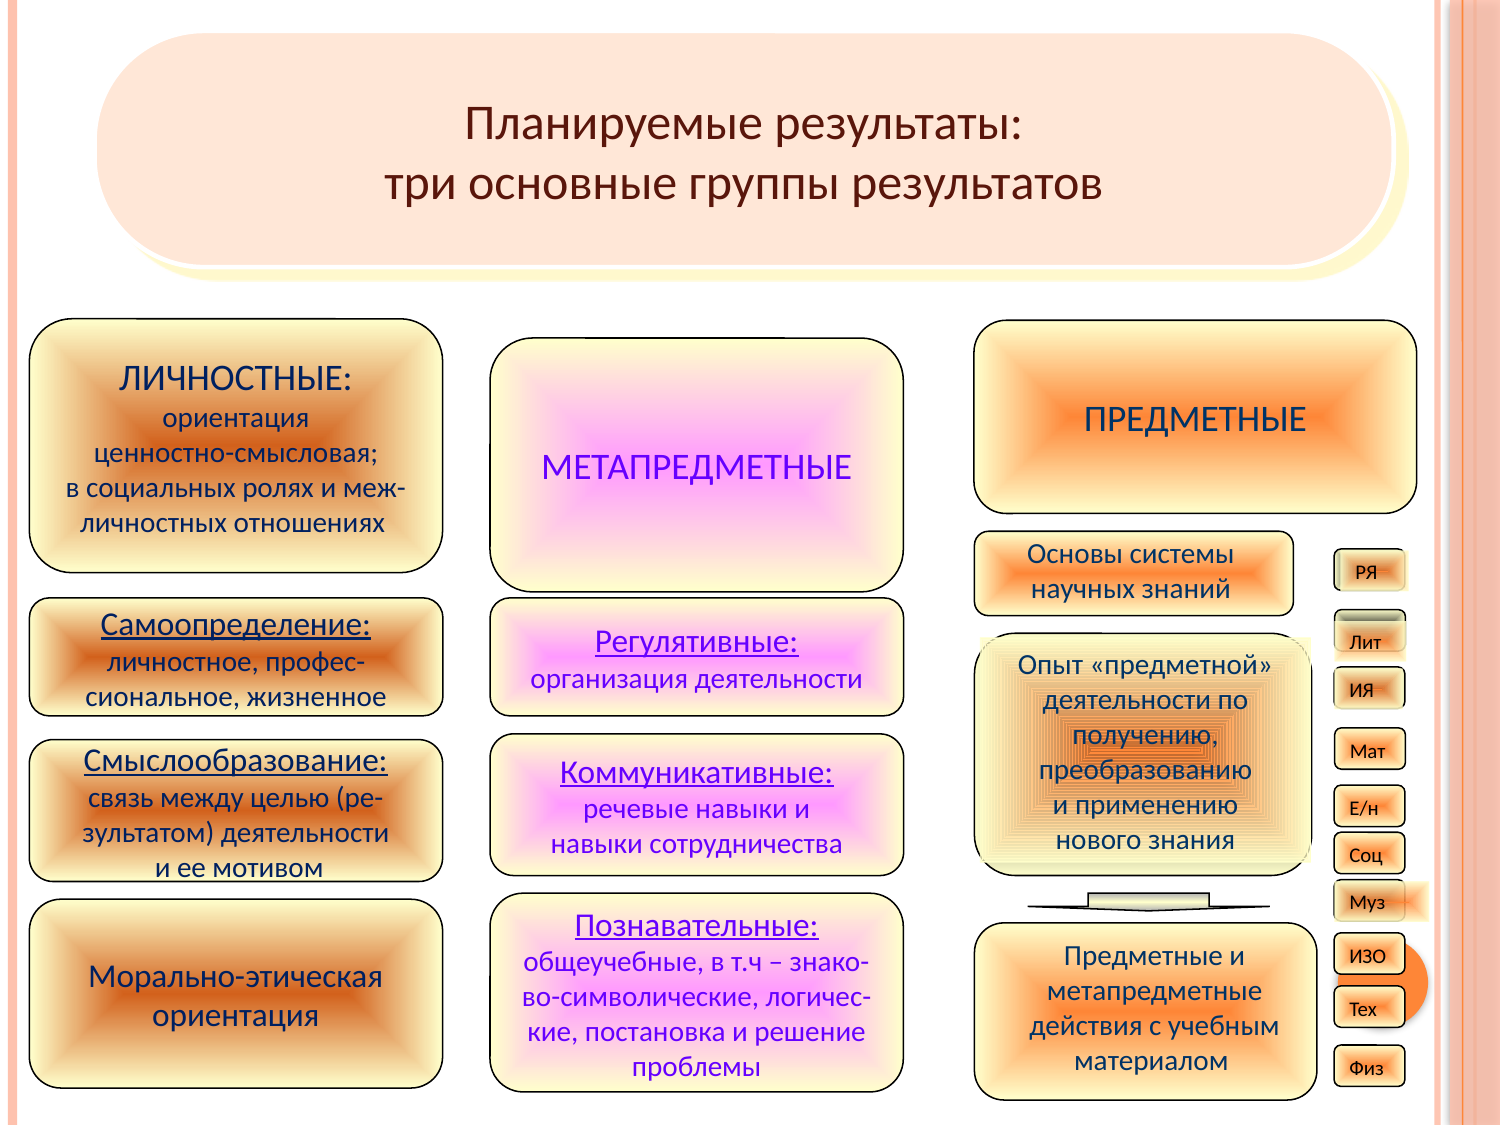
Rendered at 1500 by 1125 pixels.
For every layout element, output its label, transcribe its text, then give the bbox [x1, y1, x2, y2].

text_box Лит [1334, 621, 1407, 662]
text_box ЛИЧНОСТНЫЕ: ориентация ценностно-смысловая; в социальных ролях и меж- личностных отношениях [29, 318, 443, 573]
text_box Мат [1335, 729, 1424, 770]
text_box Самоопределение: личностное, профес- сиональное, жизненное [29, 597, 443, 716]
text_box ПРЕДМЕТНЫЕ [973, 320, 1417, 514]
text_box [985, 863, 1301, 876]
text_box Е/н [1334, 786, 1403, 828]
text_box Физ [1334, 1046, 1430, 1088]
text_box ИЗО [1334, 934, 1430, 975]
text_box [1334, 609, 1406, 621]
text_box Познавательные: общеучебные, в т.ч – знако- во-символические, логичес- кие, постановка и решение проблемы [489, 893, 904, 1092]
text_box Соц [1334, 834, 1424, 875]
text_box [1334, 548, 1402, 591]
text_box Регулятивные: организация деятельности [490, 597, 904, 716]
text_box Смыслообразование: связь между целью (ре- зультатом) деятельности и ее мотивом [29, 739, 443, 882]
text_box Коммуникативные: речевые навыки и навыки сотрудничества [490, 733, 904, 876]
text_box [974, 935, 1314, 1101]
text_box Планируемые результаты: три основные группы результатов [94, 30, 1394, 268]
text_box [987, 922, 1304, 928]
text_box Основы системы научных знаний [986, 527, 1276, 613]
text_box Опыт «предметной» деятельности по получению, преобразованию и применению нового знания [979, 637, 1311, 863]
text_box [998, 633, 1289, 637]
text_box Морально-этическая ориентация [29, 899, 443, 1089]
text_box Муз [1334, 881, 1430, 922]
text_box ИЯ [1334, 668, 1403, 710]
text_box [1027, 893, 1270, 911]
text_box [974, 655, 979, 854]
text_box [974, 531, 1294, 616]
text_box Тех [1334, 987, 1430, 1029]
text_box РЯ [1340, 550, 1409, 592]
text_box МЕТАПРЕДМЕТНЫЕ [489, 337, 904, 592]
text_box Предметные и метапредметные действия с учебным материалом [980, 928, 1329, 1084]
